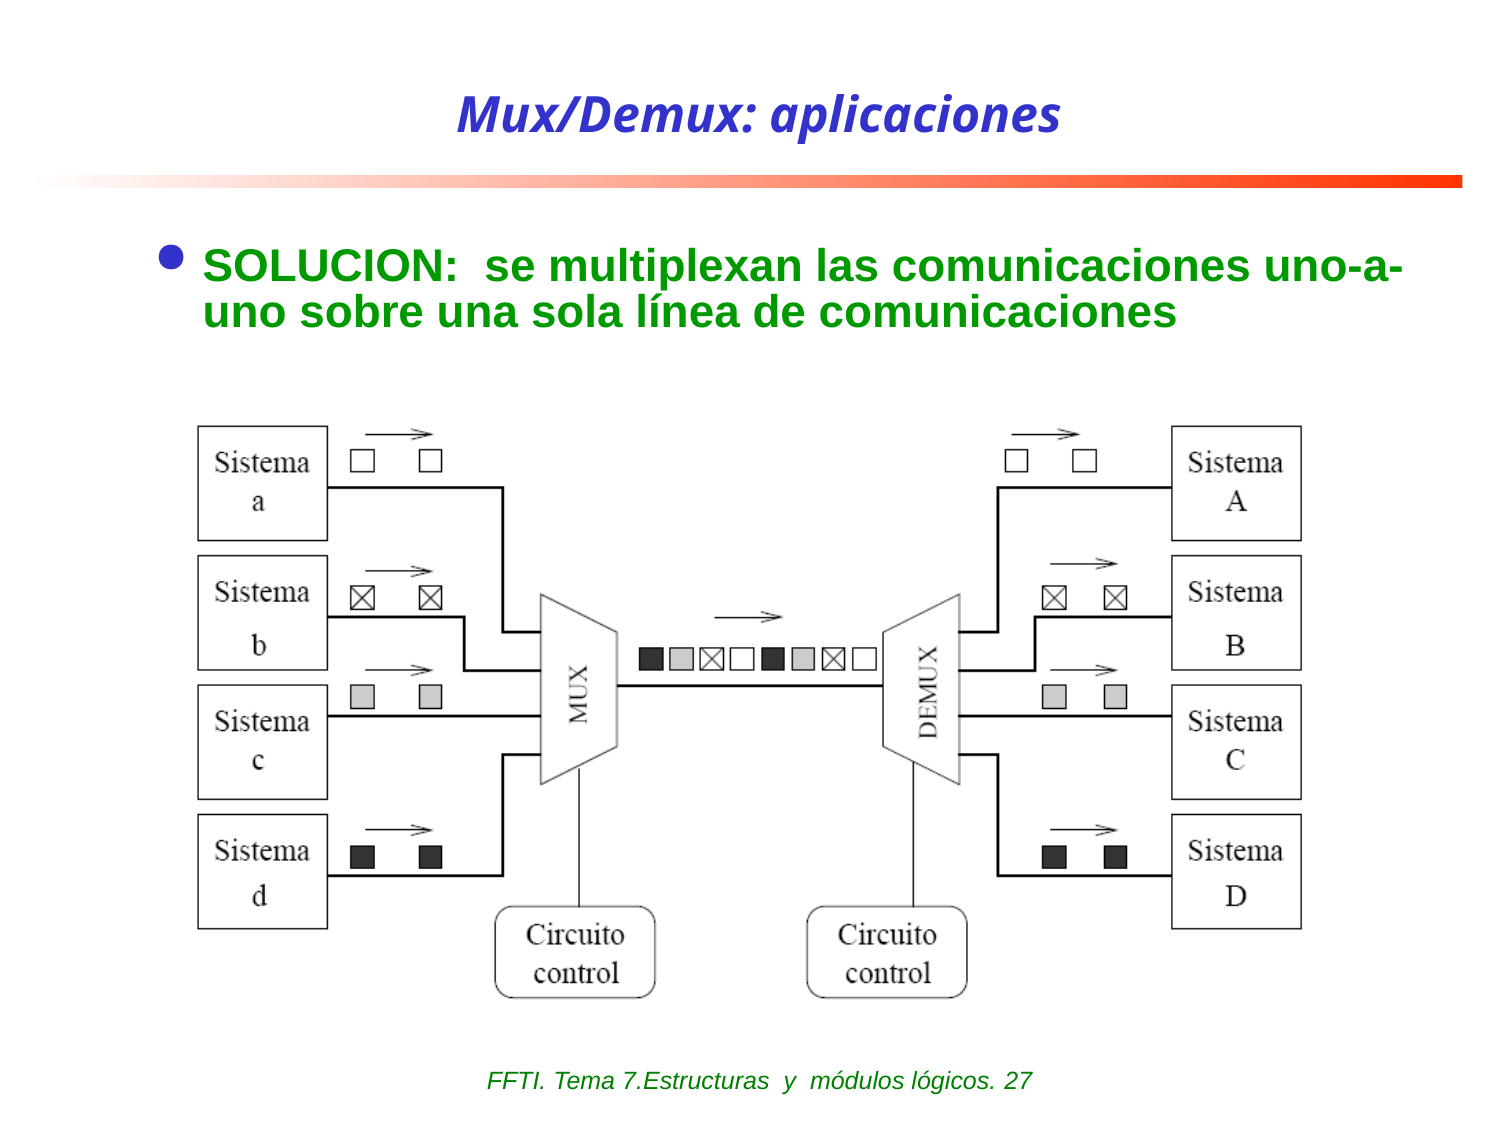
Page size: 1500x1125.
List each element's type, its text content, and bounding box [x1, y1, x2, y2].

list SOLUCION: se multiplexan las comunicaciones uno-a-uno sobre una sola línea de comunicaciones [68, 237, 1451, 377]
picture [182, 417, 1317, 1004]
title Mux/Demux: aplicaciones [68, 49, 1451, 176]
footer FFTI. Tema 7.Estructuras y módulos lógicos. 27 [68, 1056, 1451, 1103]
